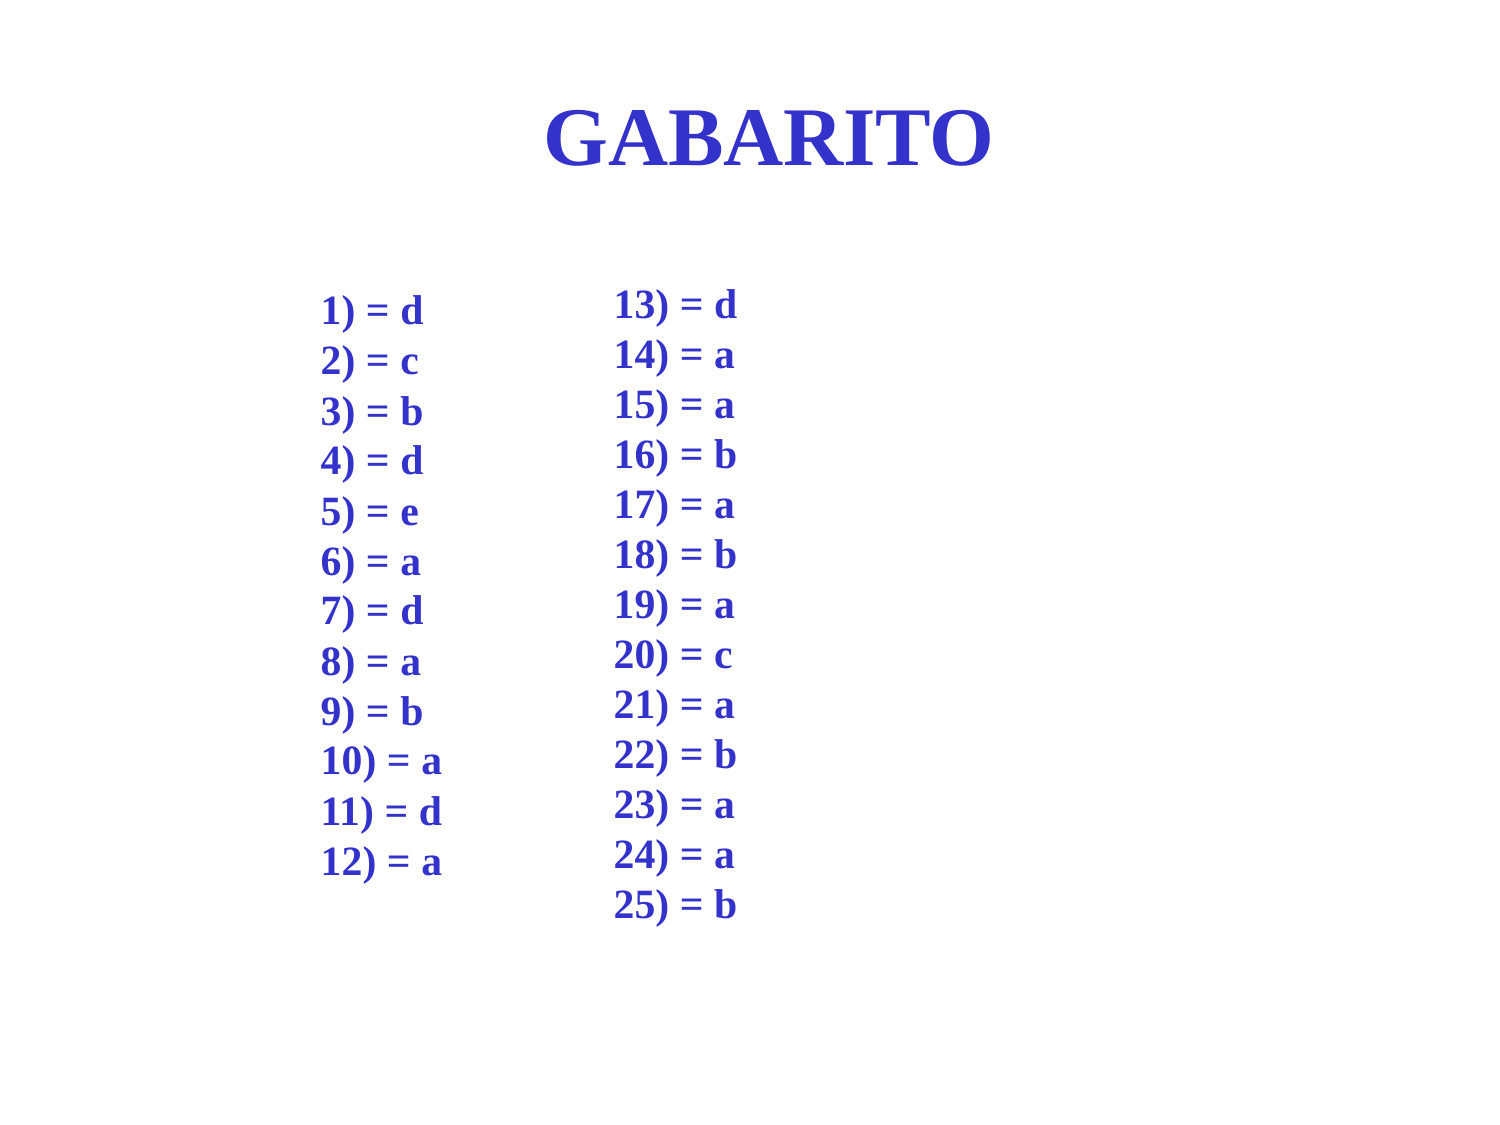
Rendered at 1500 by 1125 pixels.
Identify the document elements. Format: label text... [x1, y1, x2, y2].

text_box 13) = d 14) = a 15) = a 16) = b 17) = a 18) = b 19) = a 20) = c 21) = a 22) = b 23) = a 24) = a 25) = b [598, 269, 764, 935]
text_box GABARITO [528, 74, 1011, 190]
text_box 1) = d 2) = c 3) = b 4) = d 5) = e 6) = a 7) = d 8) = a 9) = b 10) = a 11) = d 12) = a [305, 275, 458, 891]
